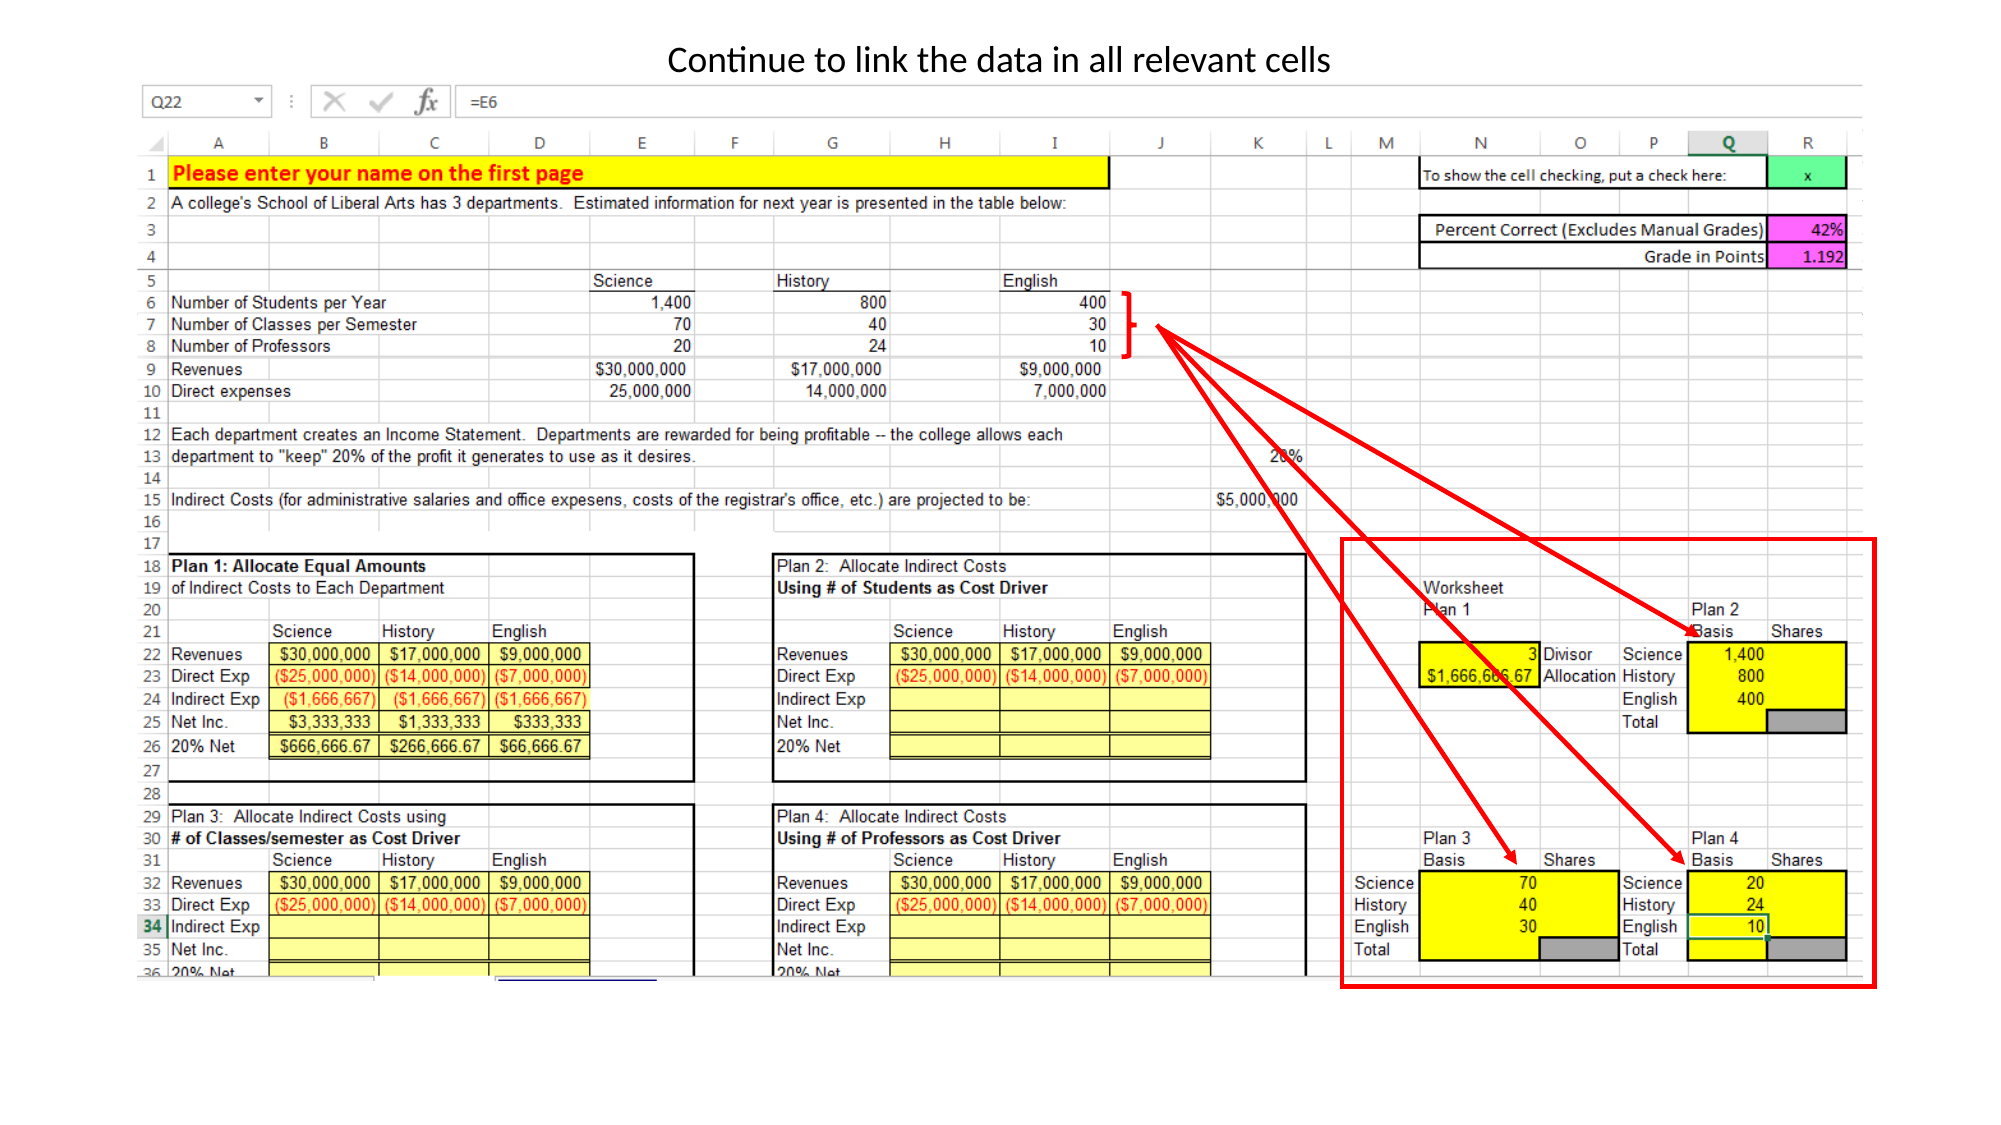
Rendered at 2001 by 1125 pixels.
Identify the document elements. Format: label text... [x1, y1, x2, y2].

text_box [1686, 328, 1700, 637]
picture [137, 76, 1863, 357]
text_box [1341, 538, 1875, 987]
text_box Continue to link the data in all relevant cells [652, 27, 1347, 76]
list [137, 357, 1863, 981]
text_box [1156, 324, 1686, 865]
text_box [1159, 327, 1518, 865]
